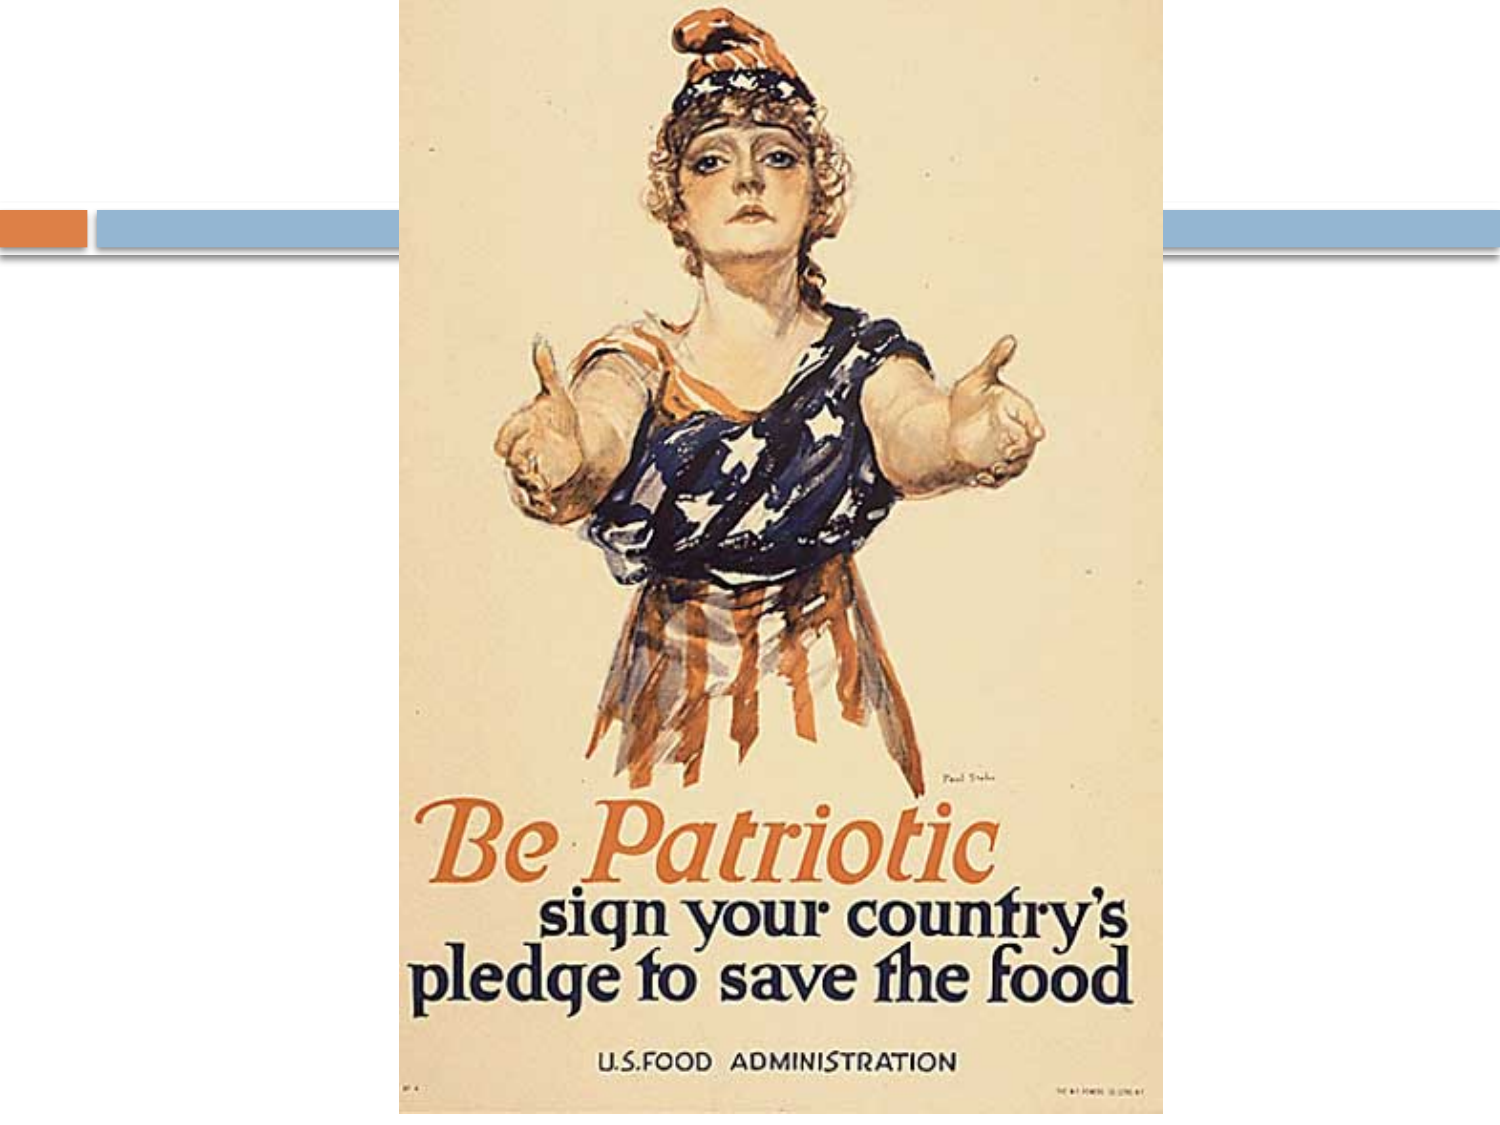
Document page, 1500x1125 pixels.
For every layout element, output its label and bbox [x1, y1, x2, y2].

picture [399, 0, 1163, 1114]
